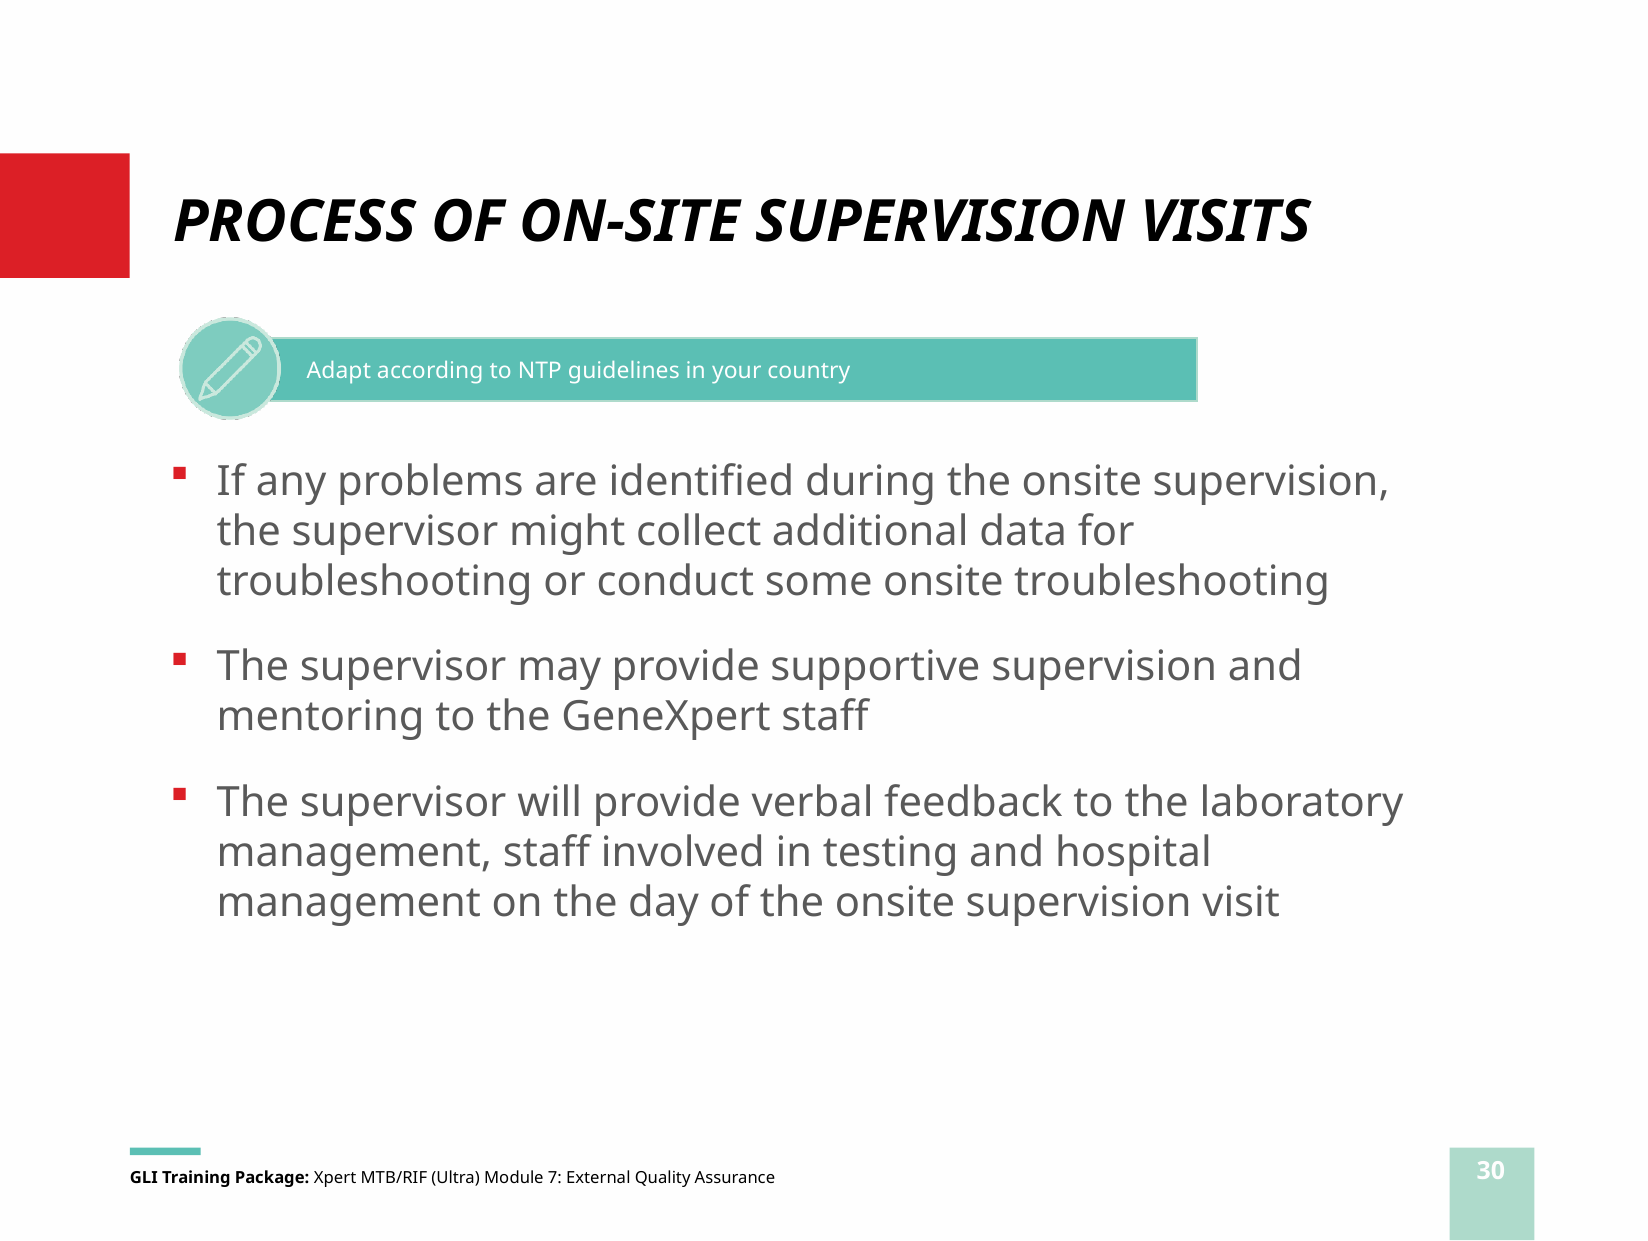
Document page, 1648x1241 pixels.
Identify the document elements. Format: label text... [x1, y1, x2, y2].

list If any problems are identified during the onsite supervision, the supervisor might collect additional data for troubleshooting or conduct some onsite troubleshooting The supervisor may provide supportive supervision and mentoring to the GeneXpert staff The supervisor will provide verbal feedback to the laboratory management, staff involved in testing and hospital management on the day of the onsite supervision visit [169, 453, 1450, 1147]
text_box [173, 311, 1308, 423]
title PROCESS OF ON-SITE SUPERVISION VISITS [173, 144, 1648, 302]
